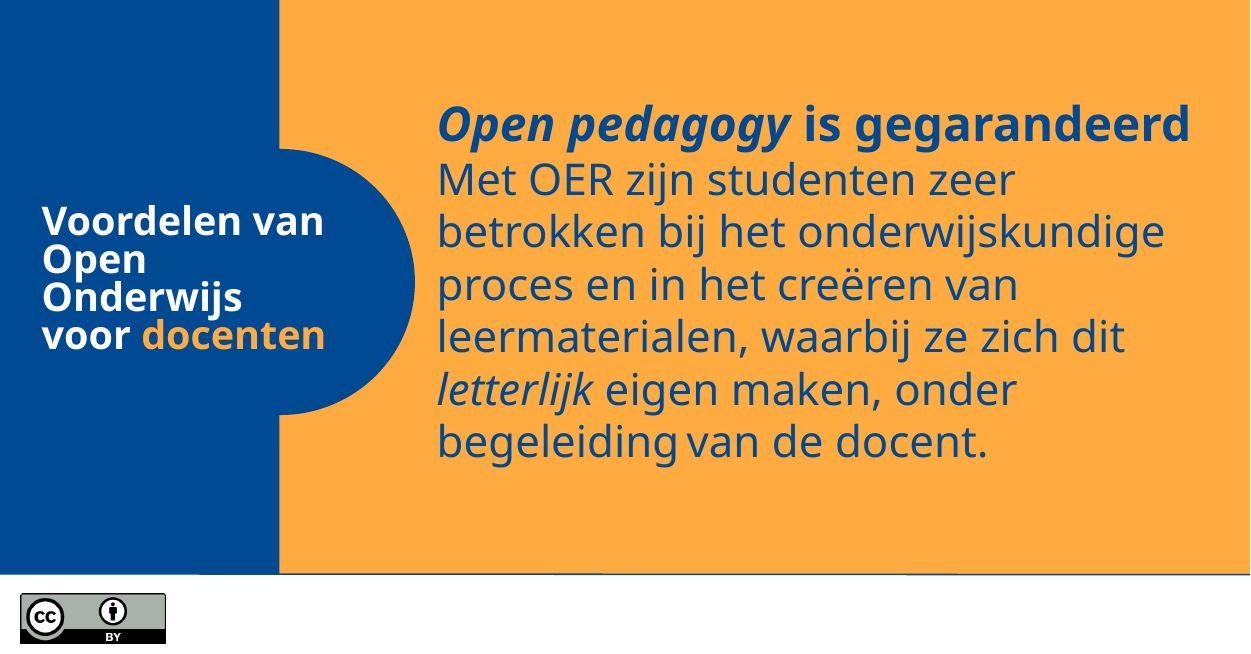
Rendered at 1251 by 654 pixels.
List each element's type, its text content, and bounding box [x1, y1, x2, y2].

text_box [181, 148, 415, 416]
text_box [0, 0, 280, 573]
text_box Voordelen van Open Onderwijs voor docenten [26, 190, 367, 372]
text_box [0, 582, 1250, 654]
picture [20, 592, 166, 645]
text_box Open pedagogy is gegarandeerd Met OER zijn studenten zeer betrokken bij het onderwijskundige proces en in het creëren van leermaterialen, waarbij ze zich dit letterlijk eigen maken, onder begeleiding van de docent. [421, 78, 1215, 482]
